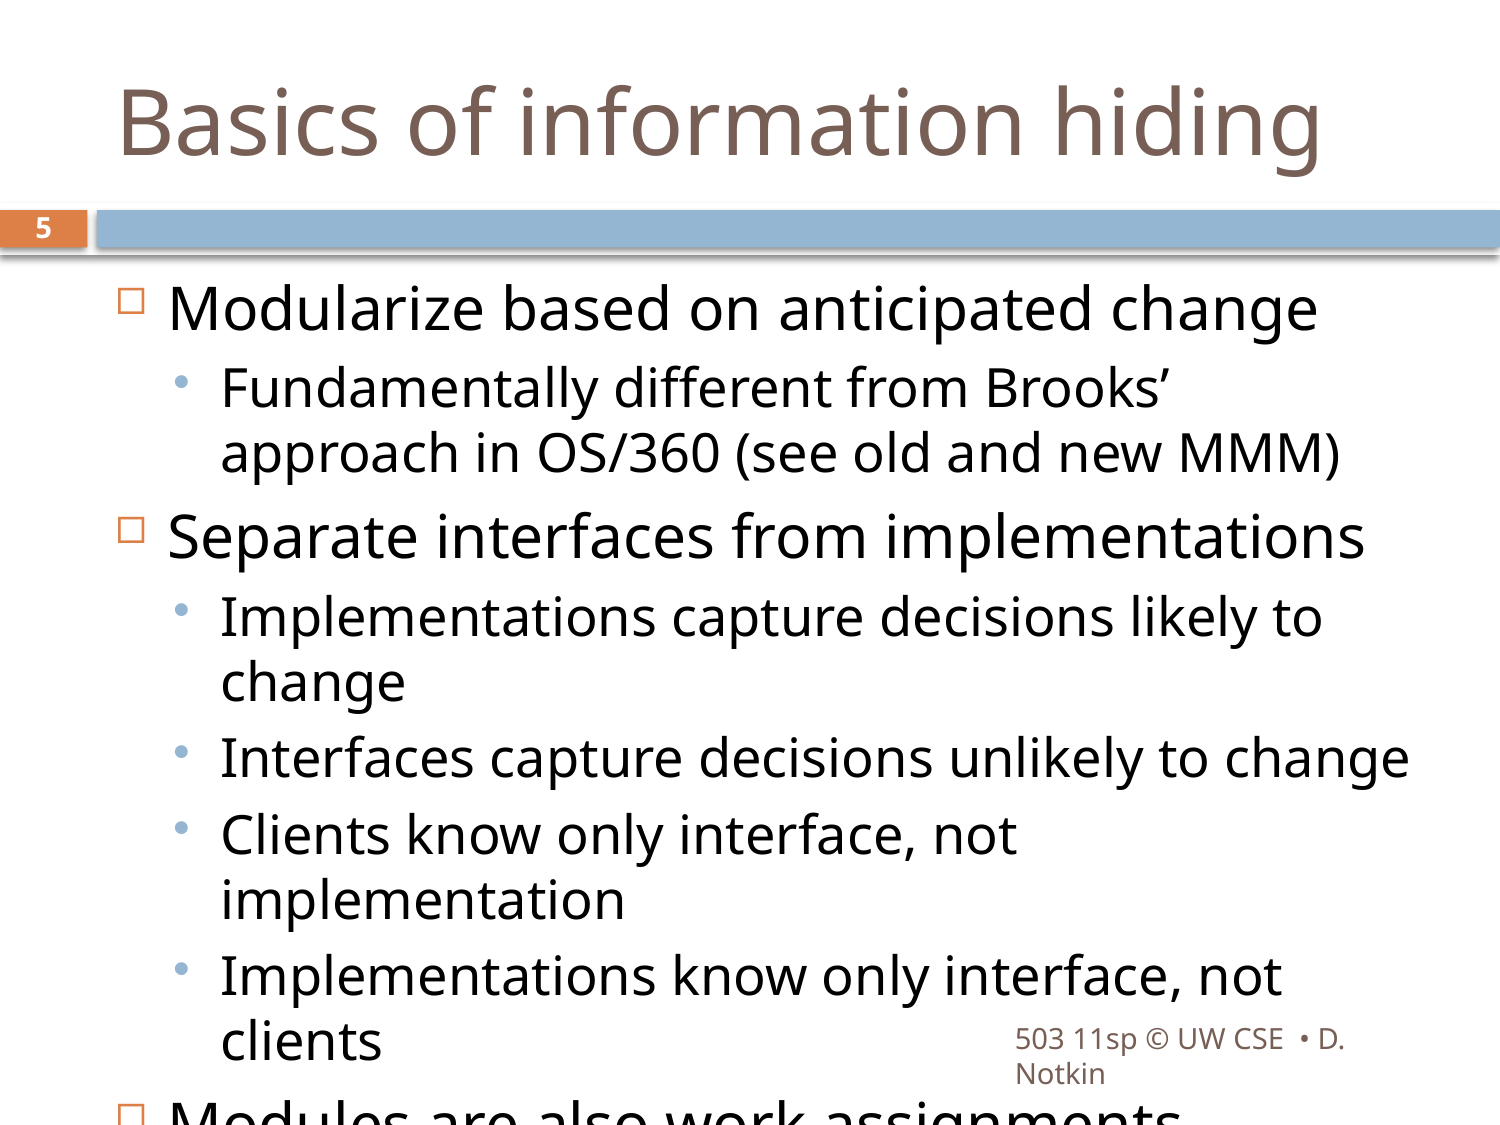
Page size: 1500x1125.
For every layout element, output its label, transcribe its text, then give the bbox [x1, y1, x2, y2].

slide_number 503 11sp © UW CSE • D. Notkin [999, 1025, 1438, 1085]
list Modularize based on anticipated change Fundamentally different from Brooks’ approach in OS/360 (see old and new MMM) Separate interfaces from implementations Implementations capture decisions likely to change Interfaces capture decisions unlikely to change Clients know only interface, not implementation Implementations know only interface, not clients Modules are also work assignments [100, 262, 1438, 1005]
title Basics of information hiding [100, 37, 1438, 200]
slide_number 5 [0, 208, 88, 249]
